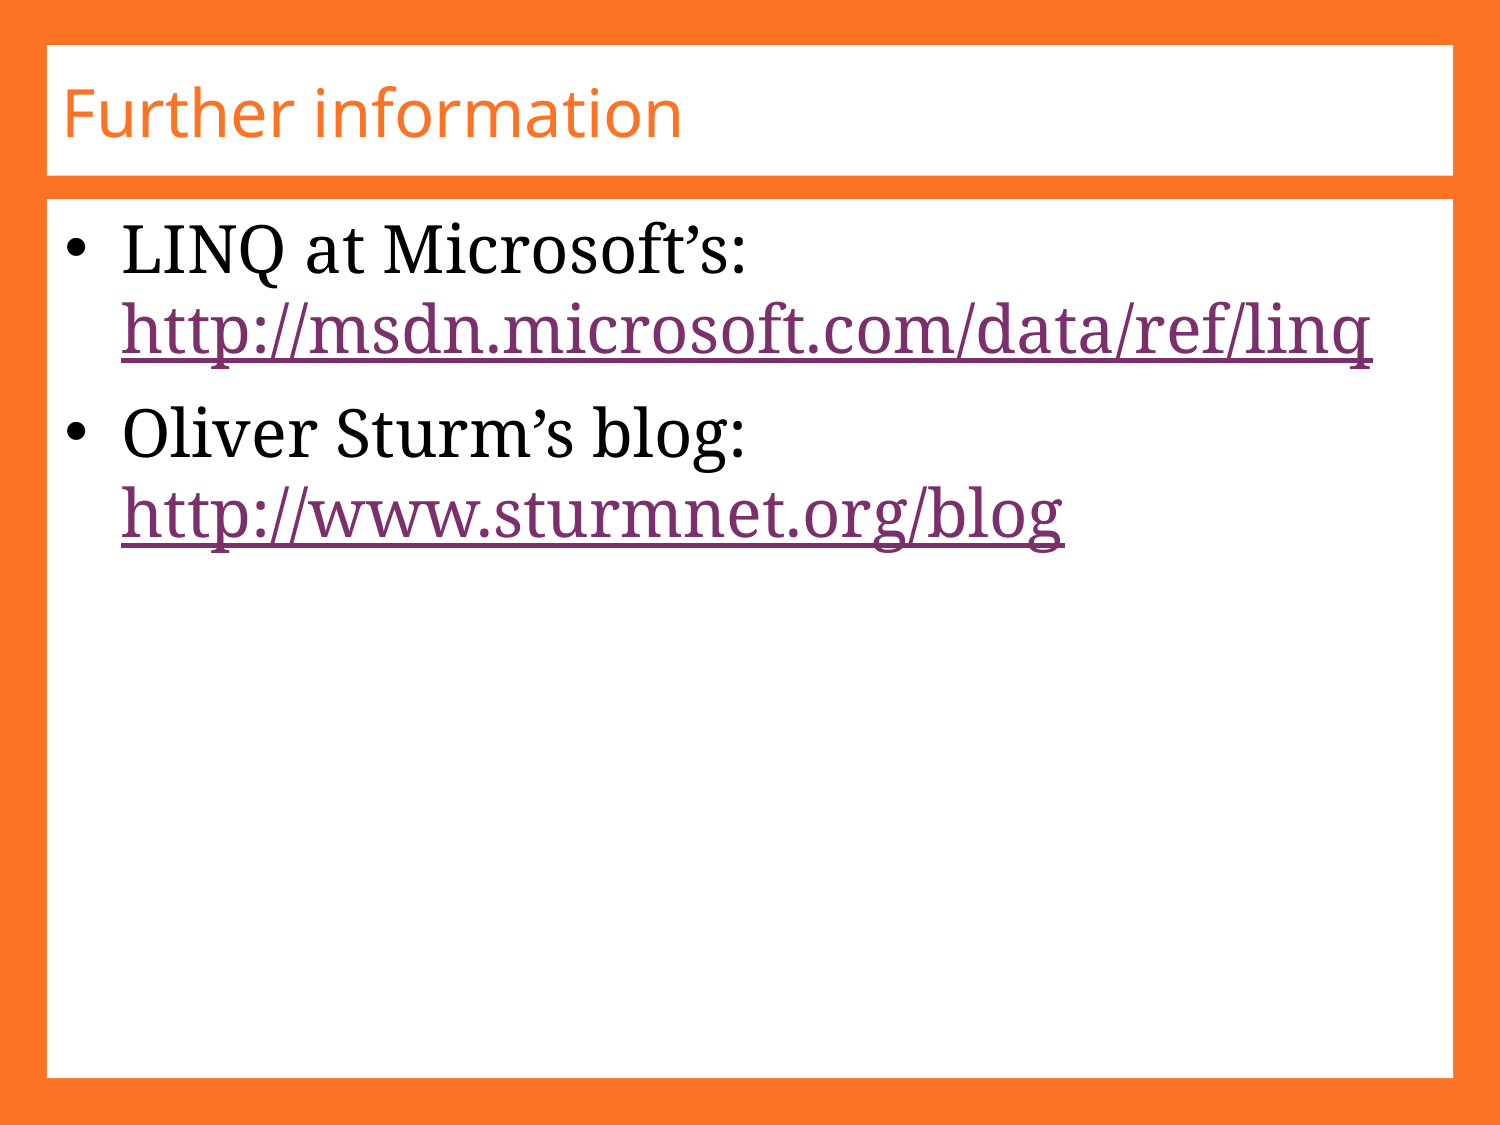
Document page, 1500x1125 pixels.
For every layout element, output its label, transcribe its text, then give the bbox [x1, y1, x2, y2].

title Further information [46, 45, 1454, 176]
list LINQ at Microsoft’s: http://msdn.microsoft.com/data/ref/linq Oliver Sturm’s blog: http://www.sturmnet.org/blog [46, 199, 1454, 1079]
